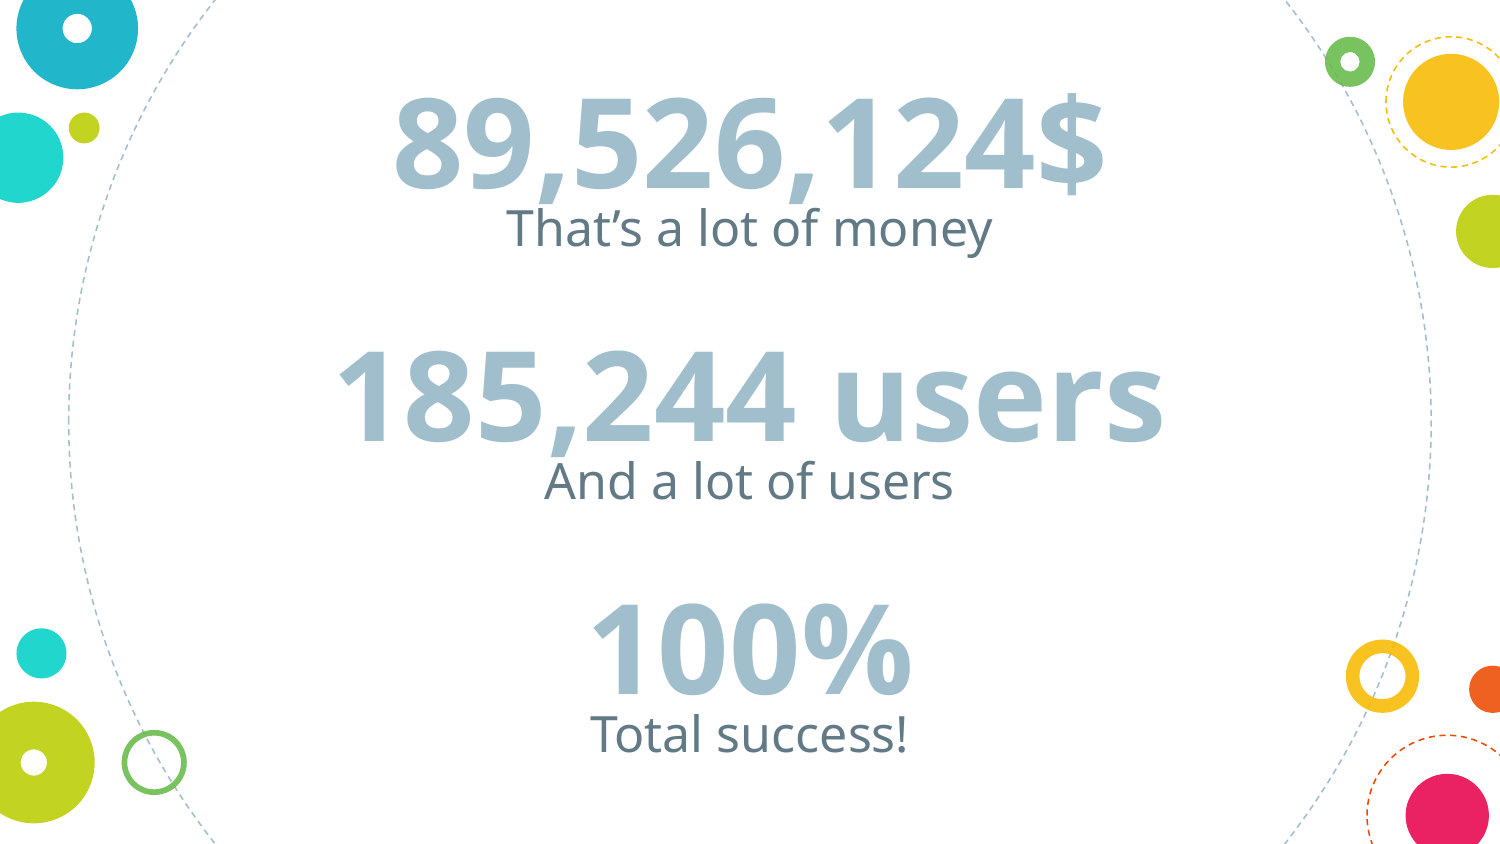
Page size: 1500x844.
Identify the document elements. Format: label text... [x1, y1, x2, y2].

title 89,526,124$ [112, 81, 1388, 181]
subtitle Total success! [112, 687, 1388, 764]
title 100% [112, 587, 1388, 687]
subtitle That’s a lot of money [112, 181, 1388, 258]
subtitle And a lot of users [112, 434, 1388, 511]
title 185,244 users [112, 334, 1388, 434]
